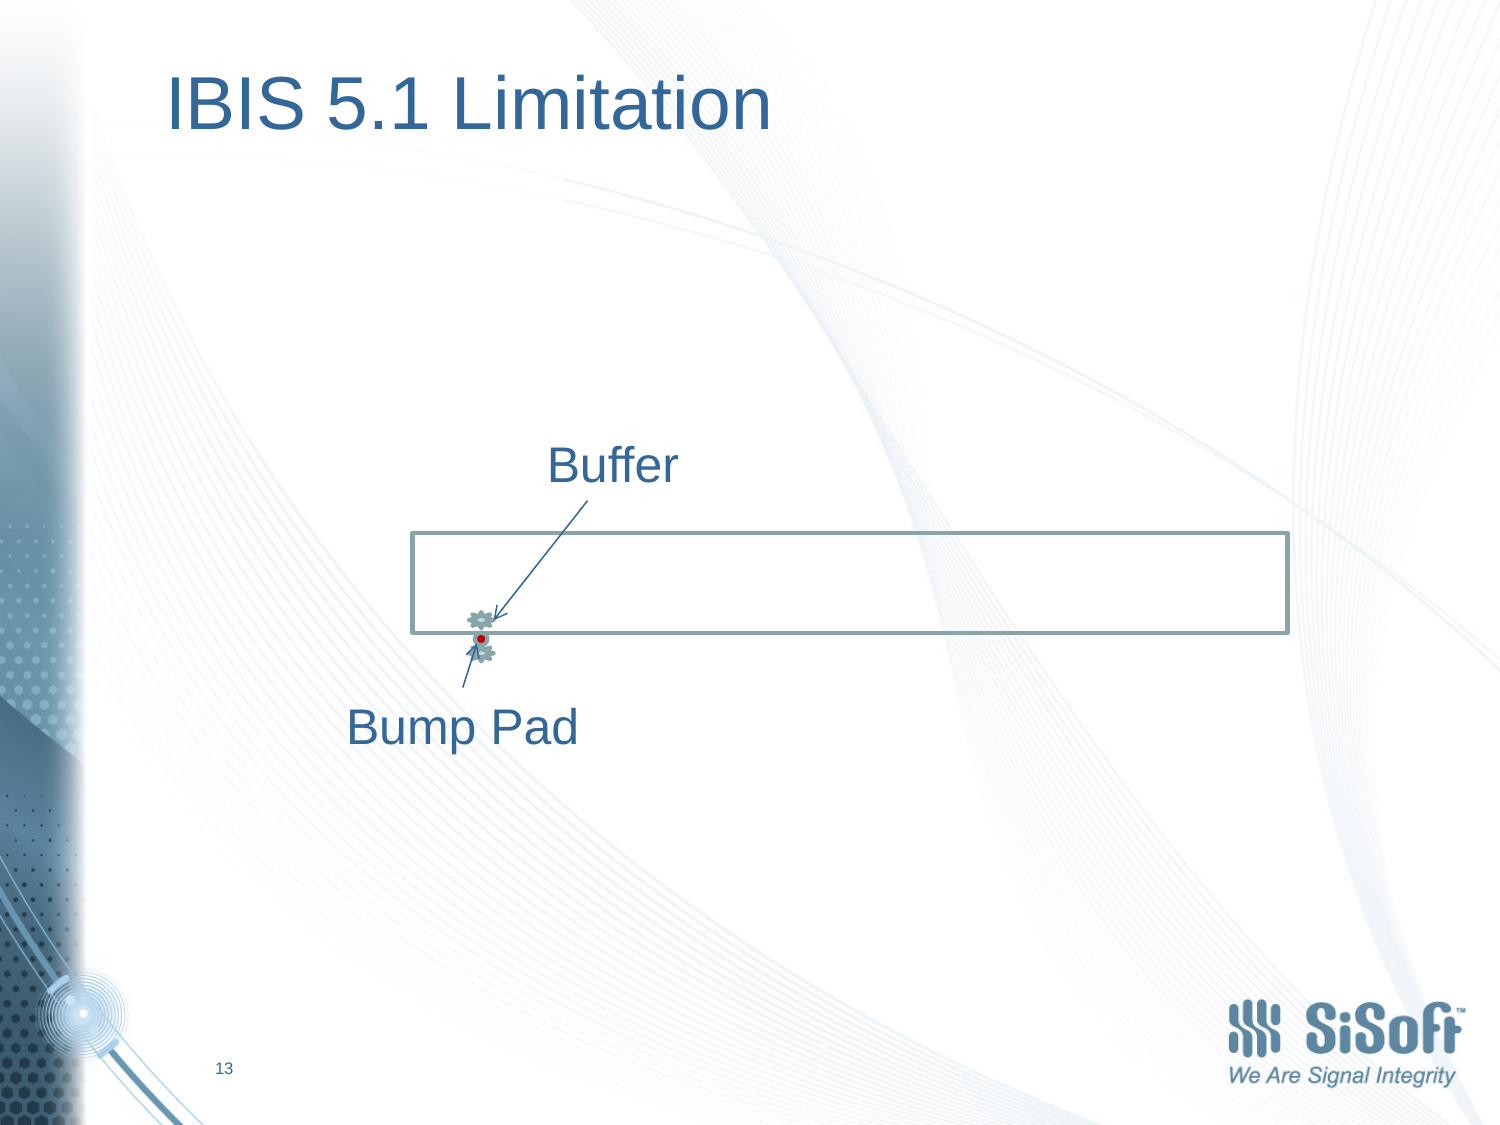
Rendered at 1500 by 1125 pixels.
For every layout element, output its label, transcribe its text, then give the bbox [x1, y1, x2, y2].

text_box [472, 630, 490, 646]
title IBIS 5.1 Limitation [150, 24, 1300, 175]
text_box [462, 643, 477, 688]
text_box [483, 531, 1290, 635]
text_box Buffer [532, 424, 695, 500]
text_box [493, 500, 588, 621]
text_box [479, 643, 496, 663]
picture [0, 0, 1500, 1125]
text_box [466, 609, 492, 631]
text_box Bump Pad [331, 687, 595, 763]
text_box [410, 531, 488, 635]
footer 13 [200, 1050, 975, 1104]
